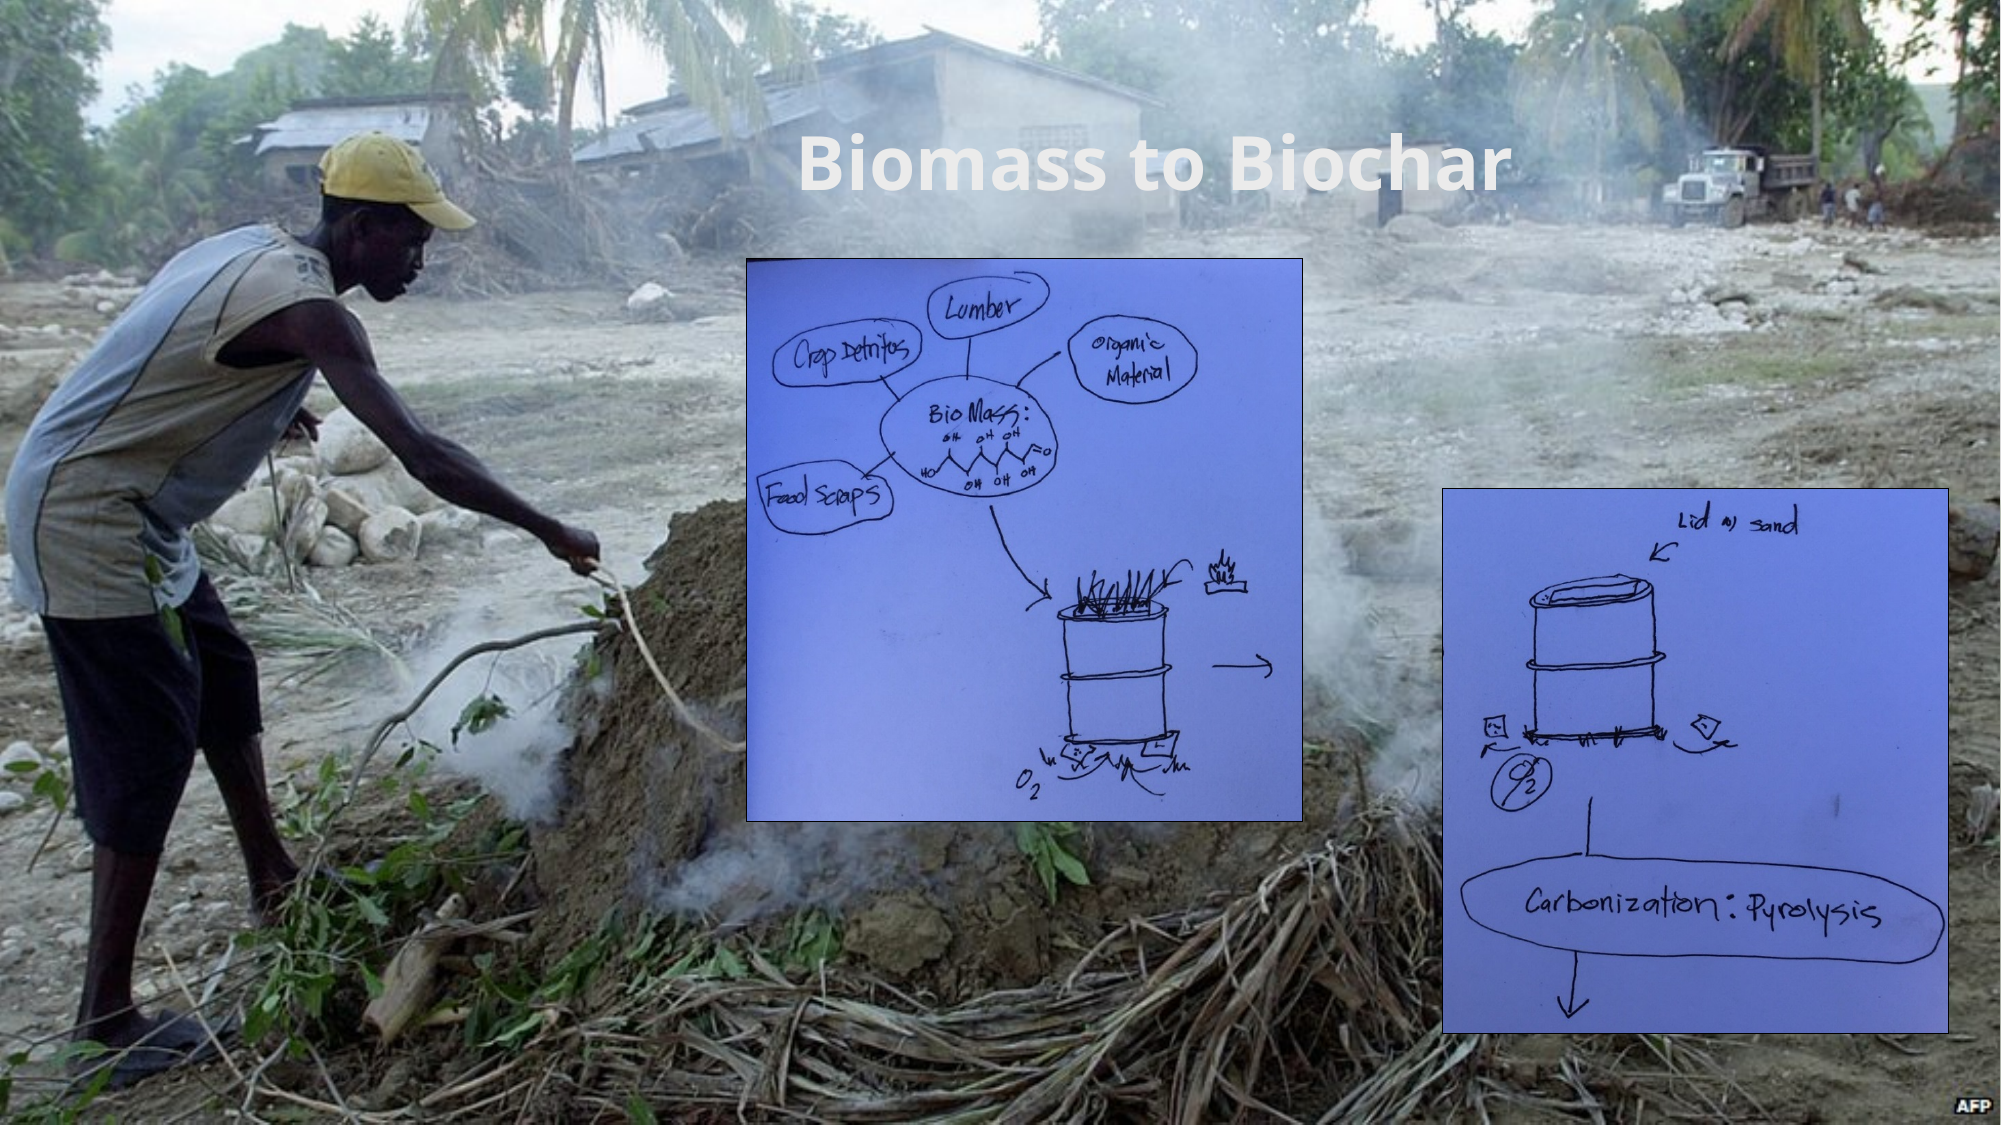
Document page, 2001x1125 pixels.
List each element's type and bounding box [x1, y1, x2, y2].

list [1441, 487, 1949, 1034]
picture [0, 0, 2000, 1125]
